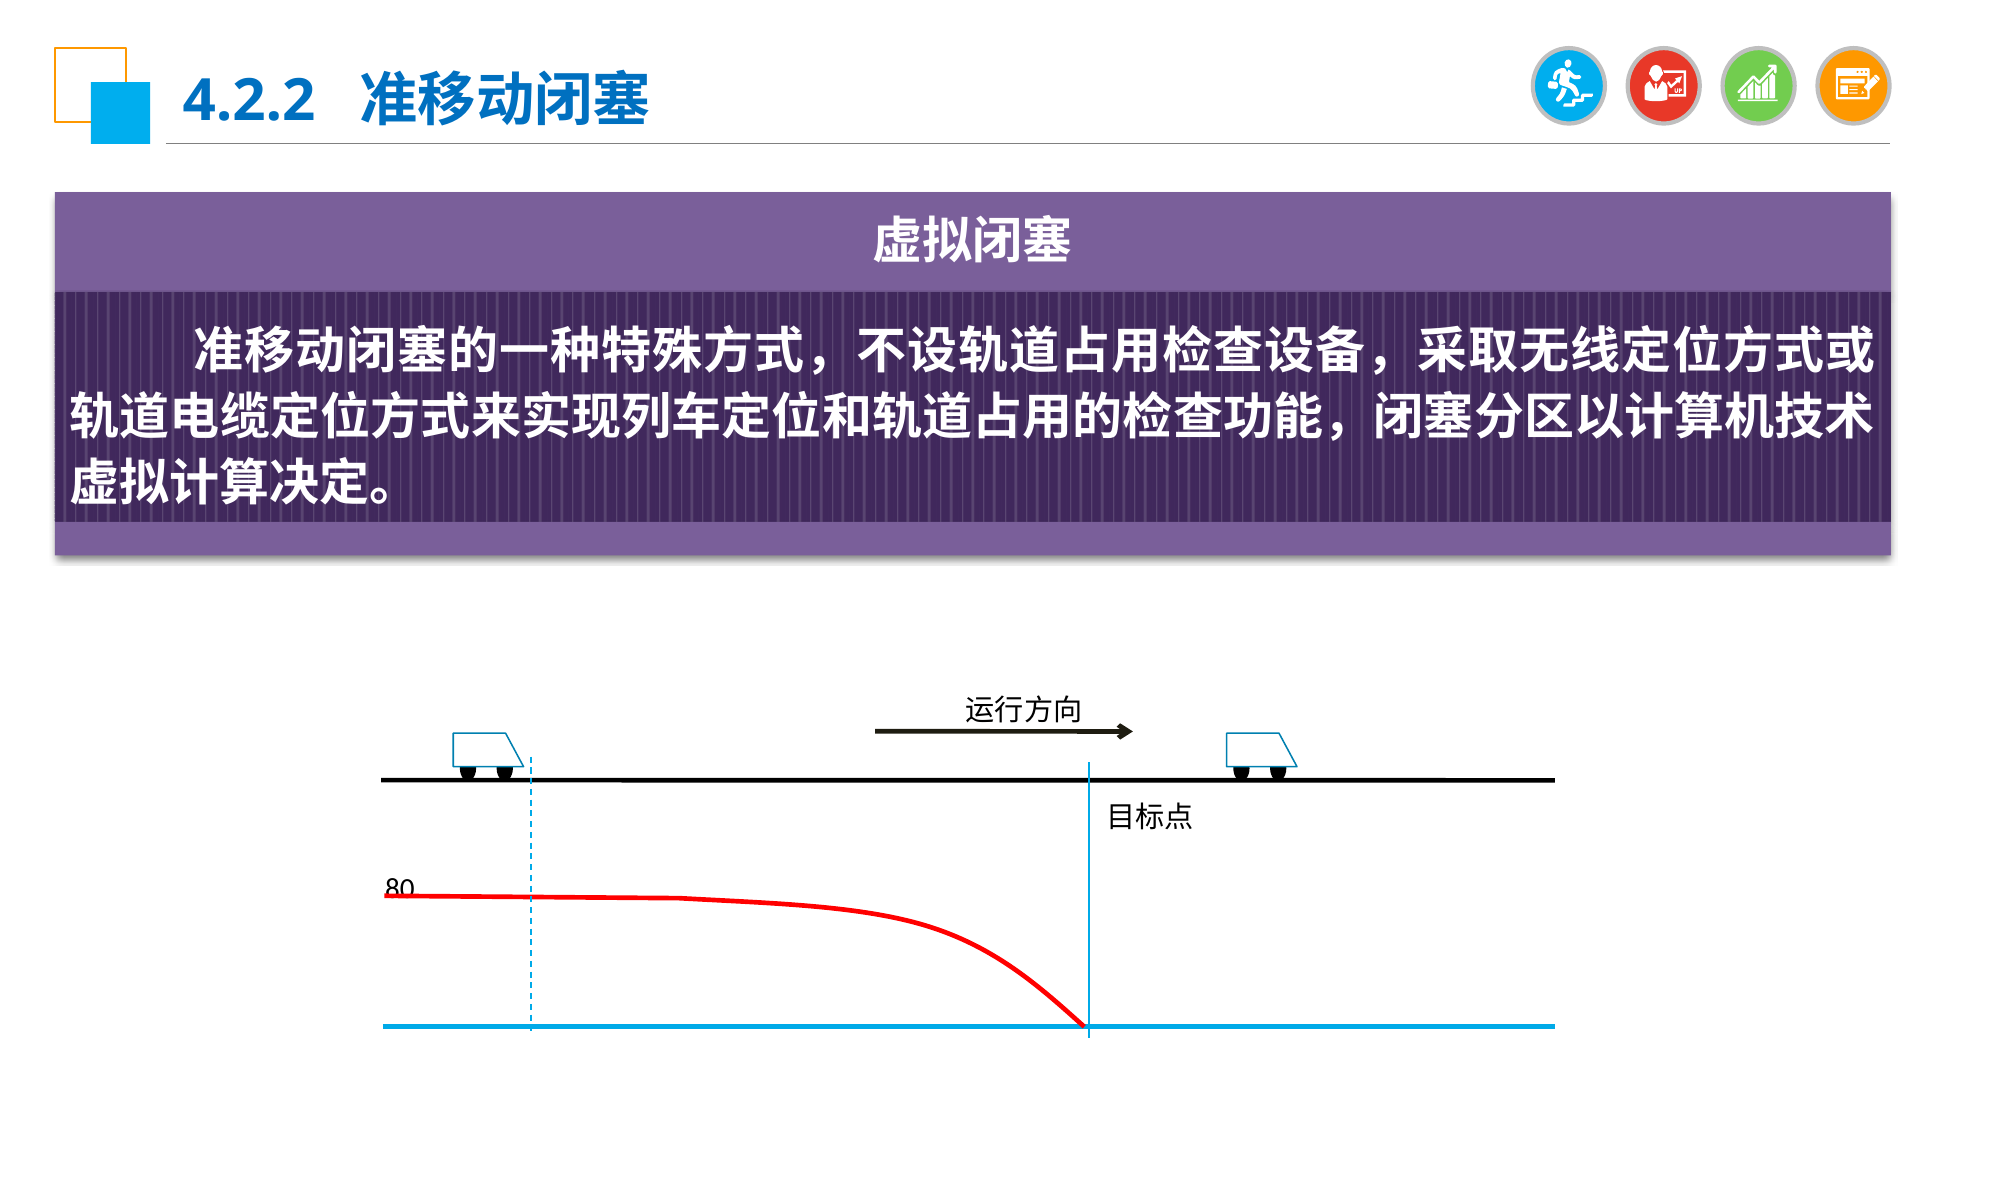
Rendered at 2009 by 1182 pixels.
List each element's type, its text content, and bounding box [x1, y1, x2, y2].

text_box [359, 660, 1556, 1039]
text_box 4.2.2 准移动闭塞 [162, 51, 672, 142]
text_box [54, 191, 1892, 556]
